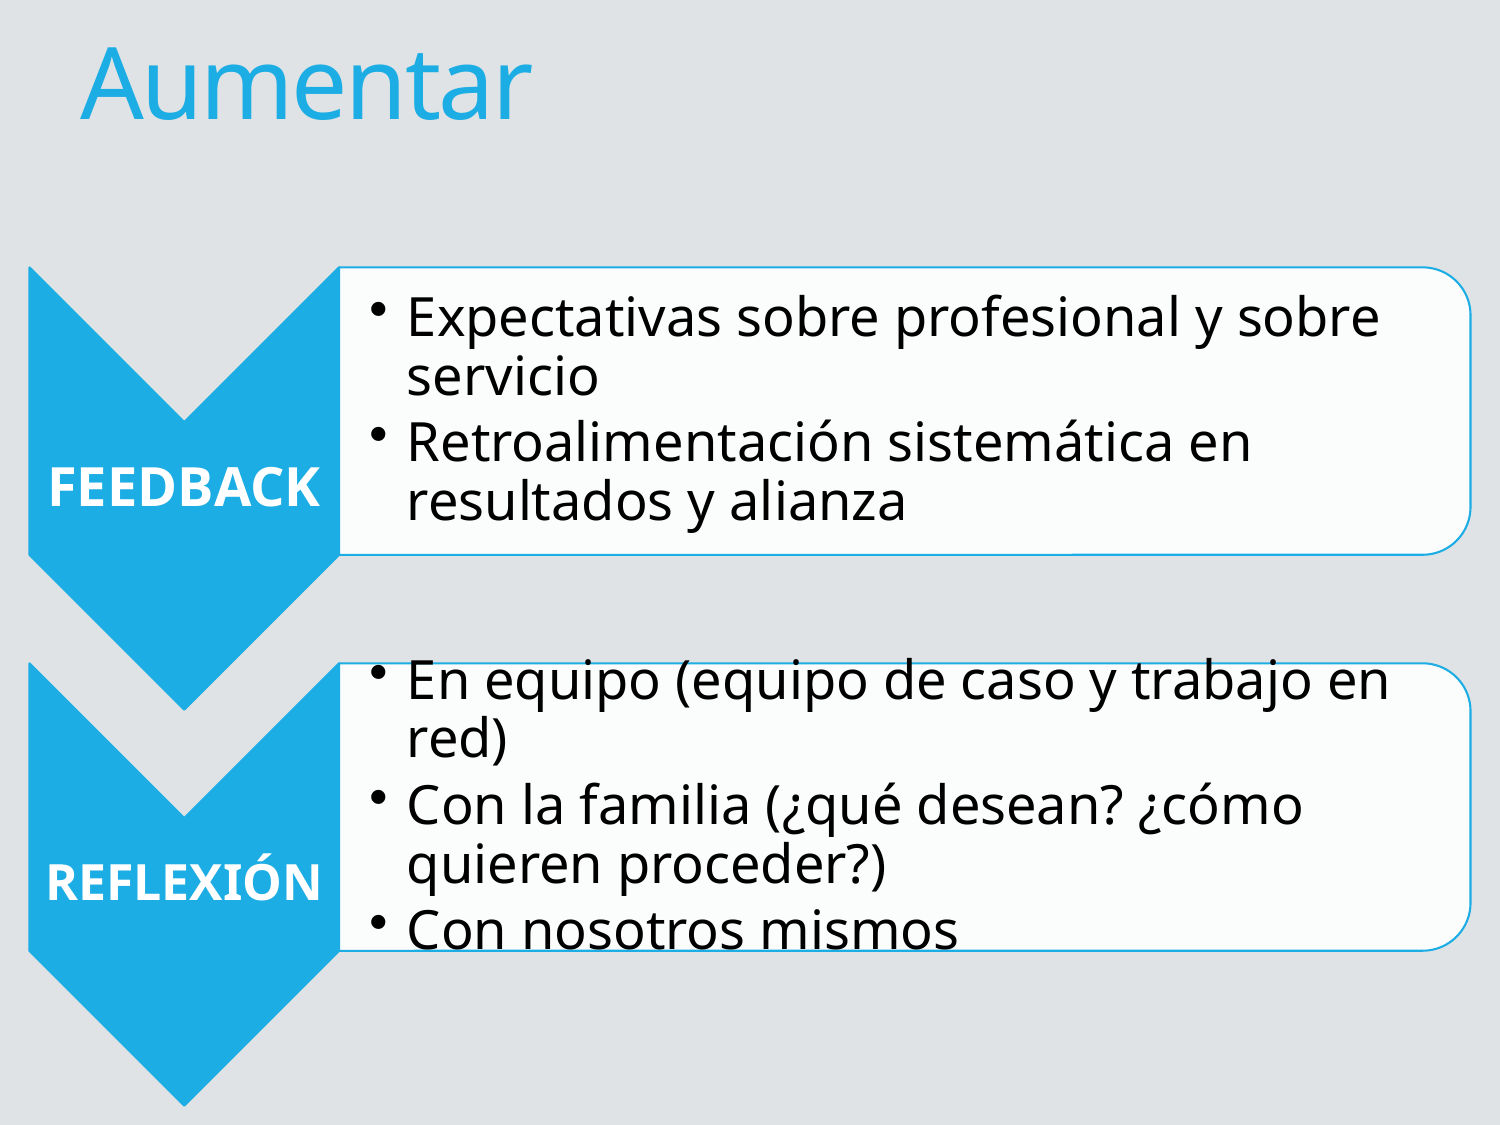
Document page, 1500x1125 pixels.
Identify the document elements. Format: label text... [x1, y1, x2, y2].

text_box Aumentar [64, 1, 1391, 173]
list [29, 267, 1471, 1106]
